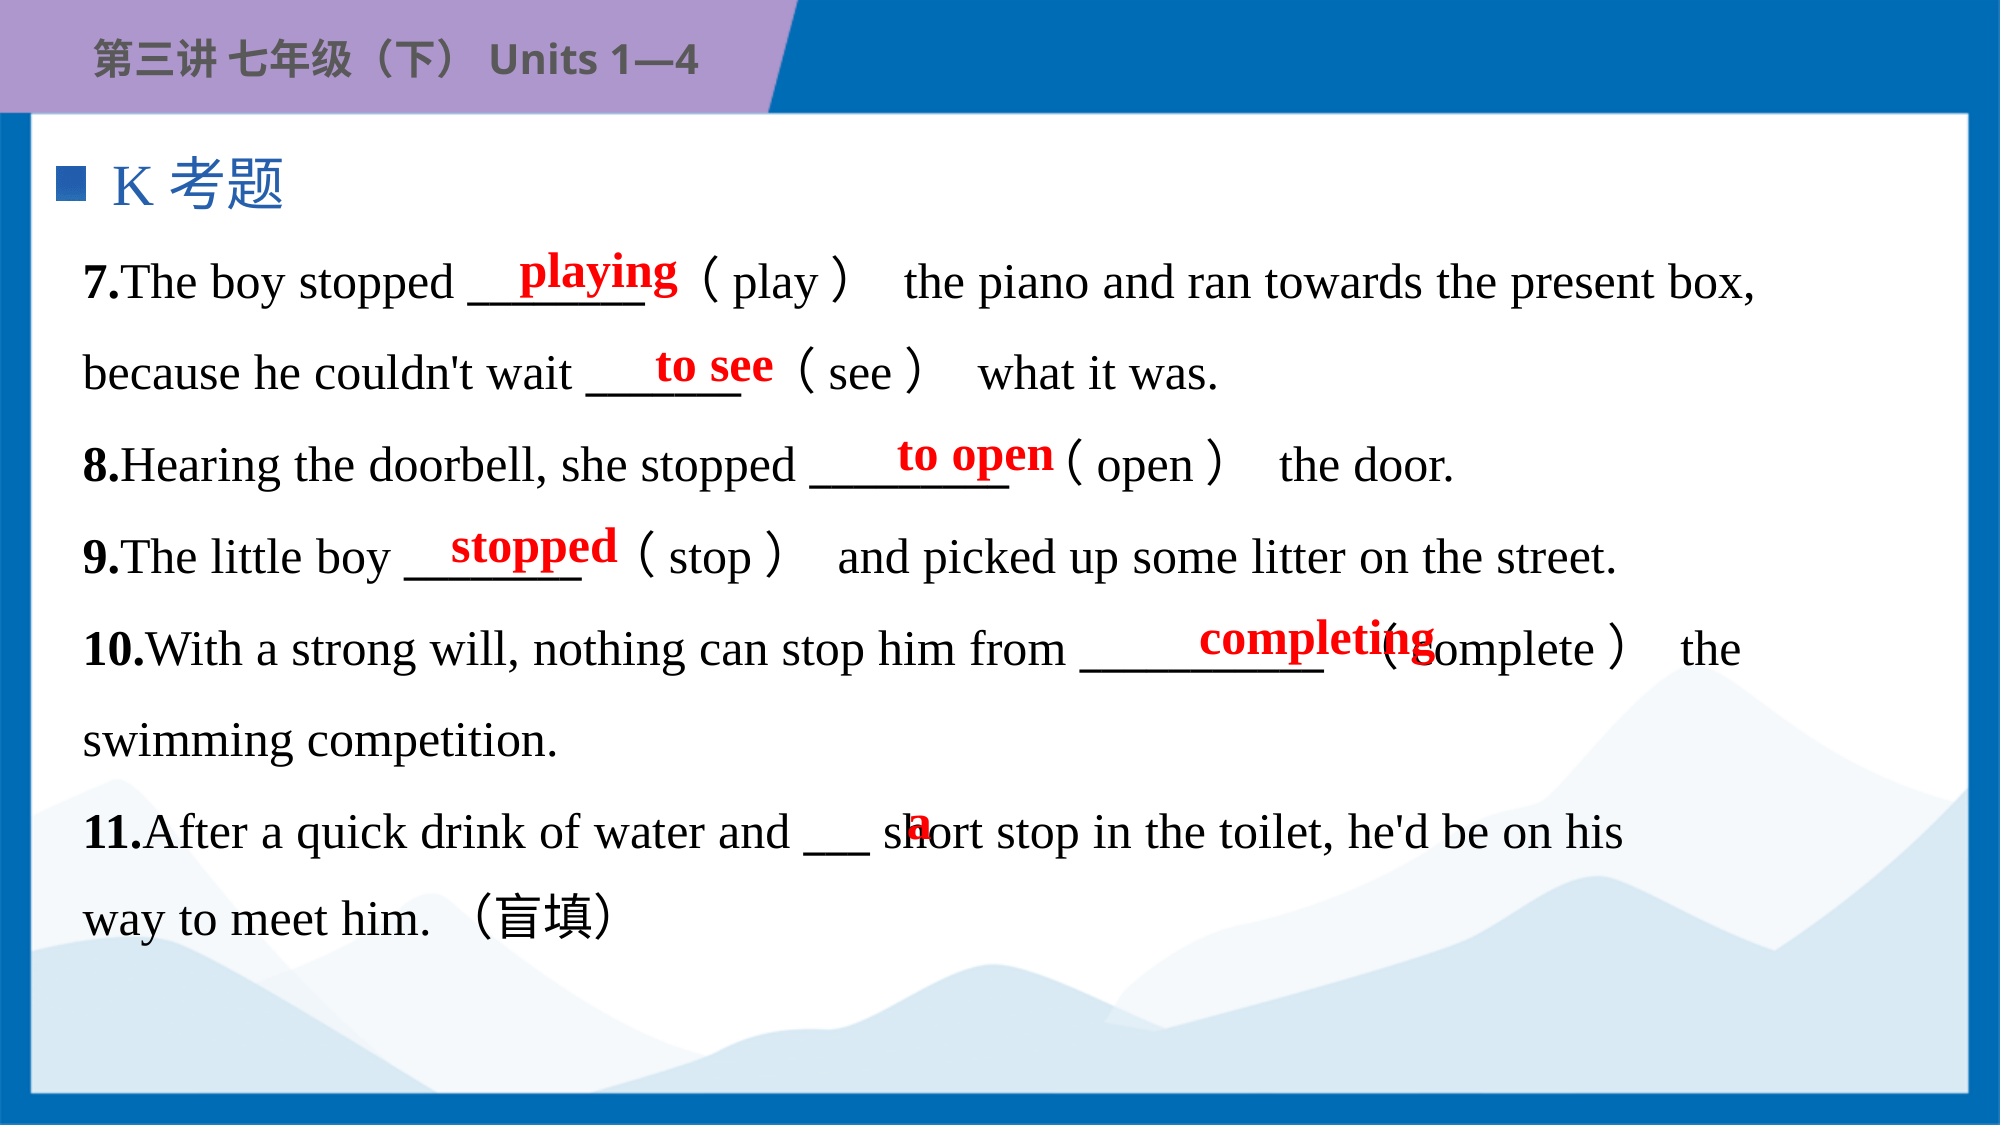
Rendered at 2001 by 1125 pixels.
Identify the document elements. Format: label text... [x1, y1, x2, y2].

text_box completing [1181, 576, 1454, 656]
text_box a [888, 762, 950, 841]
picture [0, 0, 2000, 1125]
text_box K考题 [112, 146, 1917, 216]
text_box to open [872, 393, 1079, 472]
text_box stopped [433, 485, 637, 564]
text_box playing [501, 210, 697, 289]
text_box to see [631, 303, 798, 382]
text_box 7.The boy stopped ________ （play） the piano and ran towards the present box, because he couldn't wait _______ （see） what it was. 8.Hearing the doorbell, she stopped _________ （open） the door. 9.The little boy ________ （stop） and picked up some litter on the street. 10.With a strong will, nothing can stop him from ___________ （complete） the swimming competition. 11.After a quick drink of water and ___ short stop in the toilet, he'd be on his way to meet him.（盲填） [82, 216, 1917, 937]
